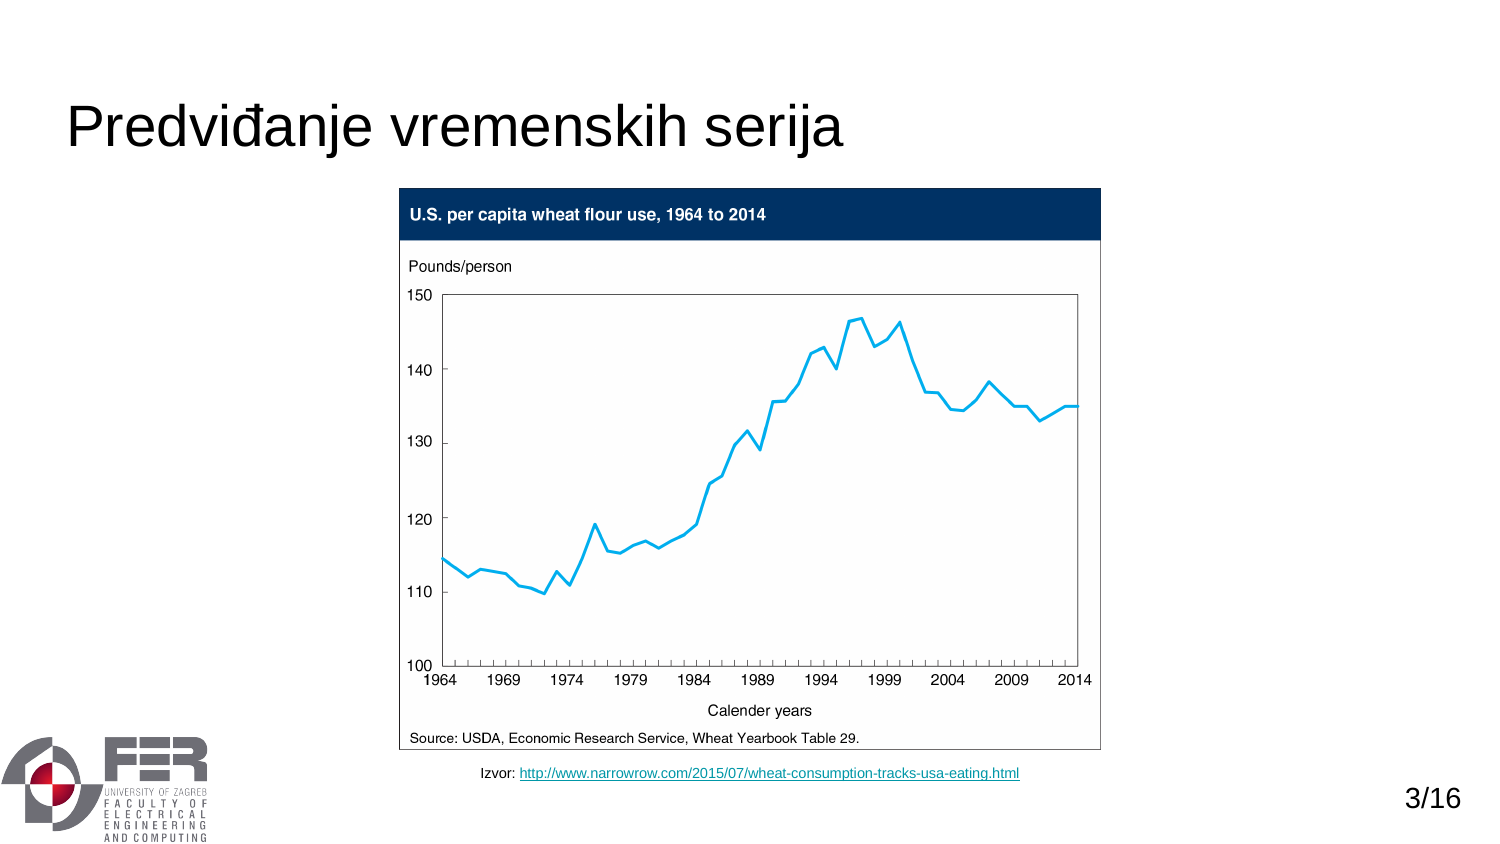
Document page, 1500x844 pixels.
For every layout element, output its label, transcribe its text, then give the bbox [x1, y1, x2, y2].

title Predviđanje vremenskih serija [51, 72, 1449, 167]
picture [399, 188, 1101, 750]
text_box Izvor: http://www.narrowrow.com/2015/07/wheat-consumption-tracks-usa-eating.html [399, 756, 1101, 797]
slide_number ‹#›/16 [1389, 764, 1480, 830]
picture [0, 736, 208, 844]
